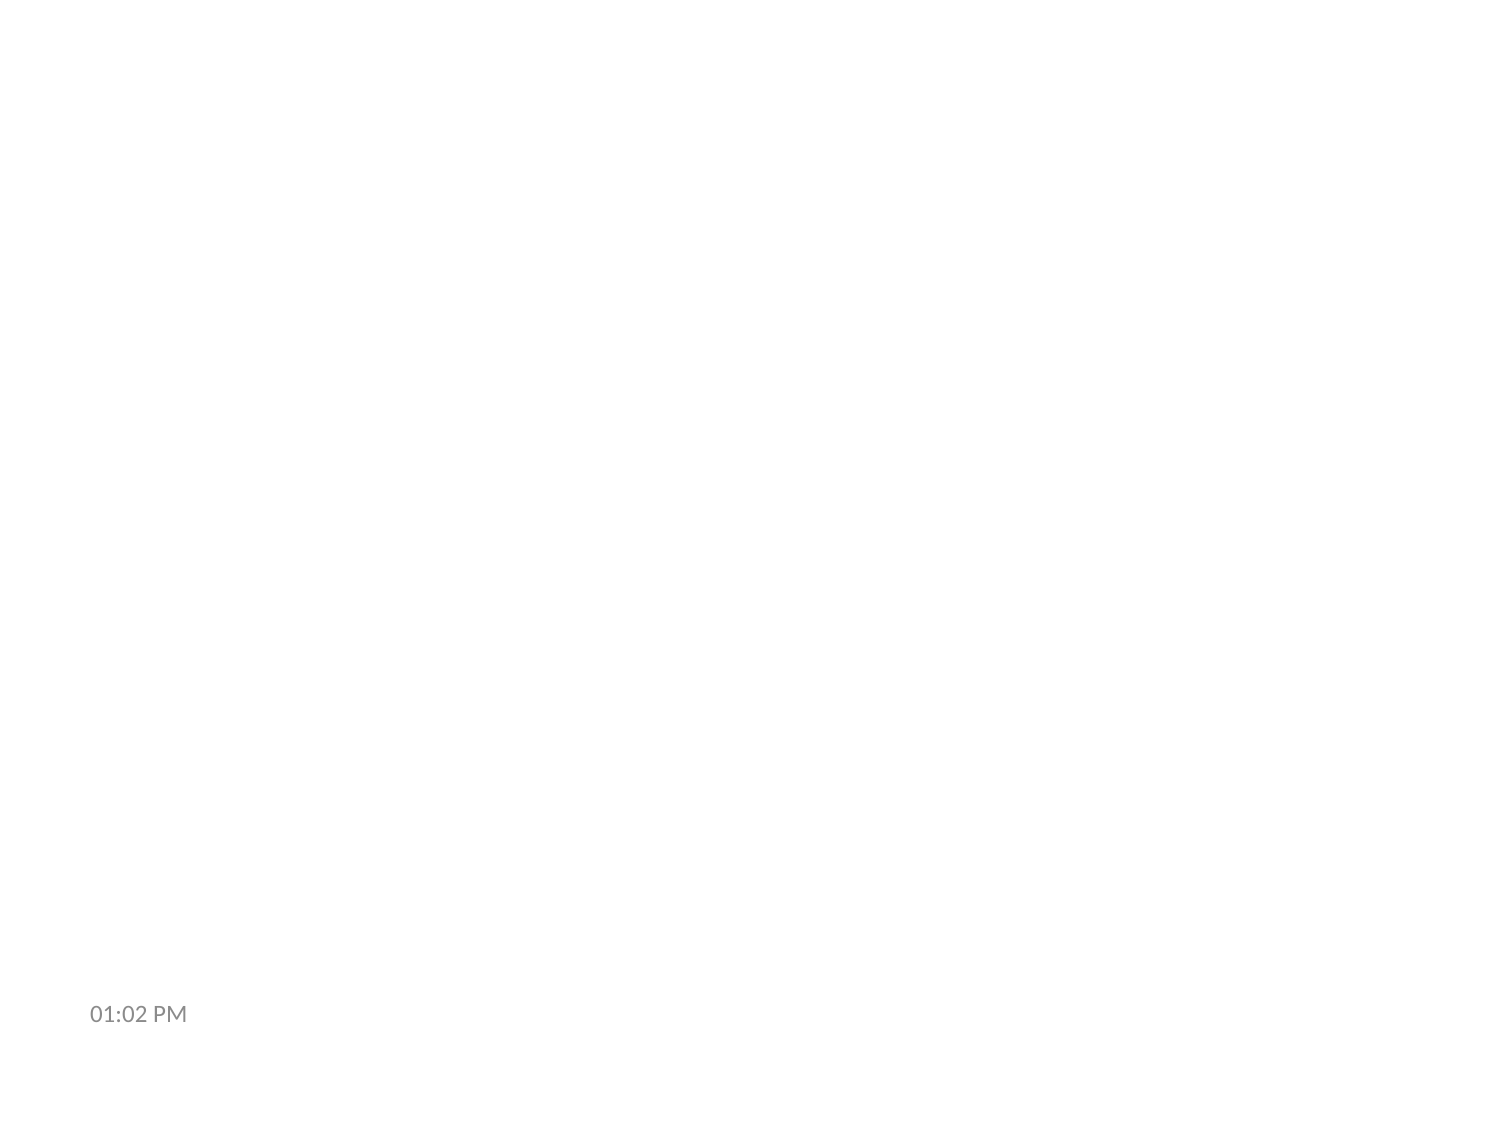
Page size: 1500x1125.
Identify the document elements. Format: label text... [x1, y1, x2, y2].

text_box 3:35 PM [75, 982, 425, 1043]
